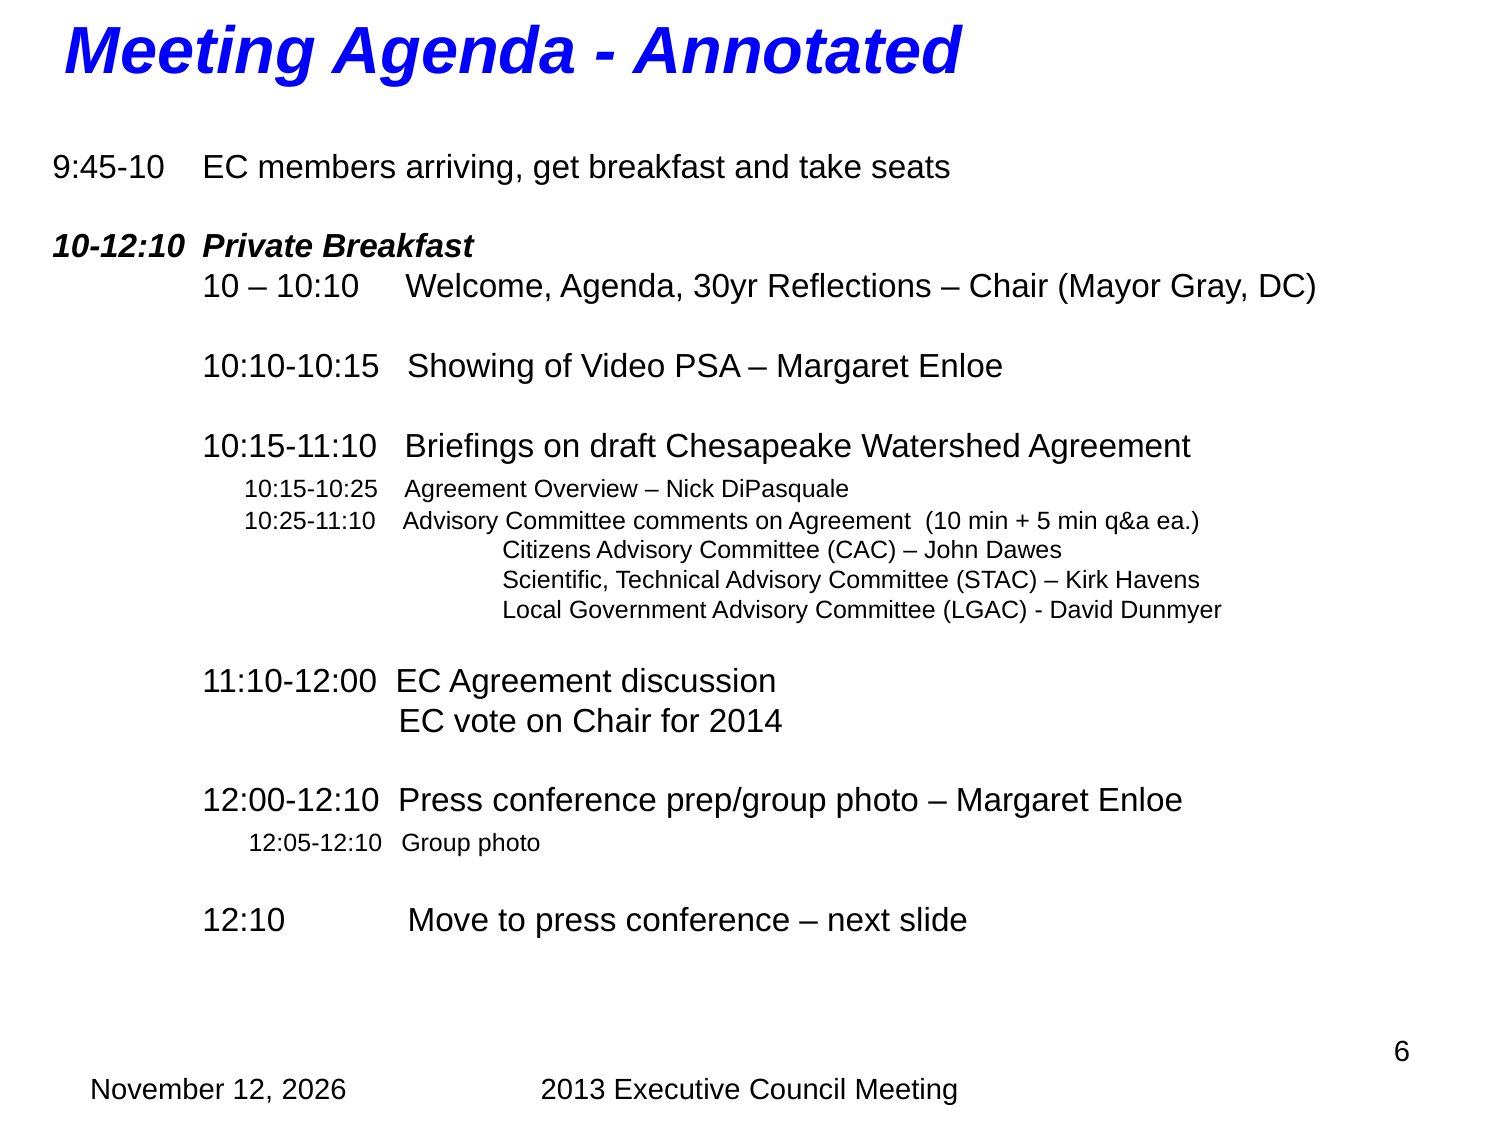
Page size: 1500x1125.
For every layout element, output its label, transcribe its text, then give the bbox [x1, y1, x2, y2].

text_box 9:45-10 EC members arriving, get breakfast and take seats 10-12:10 Private Breakfast 10 – 10:10 Welcome, Agenda, 30yr Reflections – Chair (Mayor Gray, DC) 10:10-10:15 Showing of Video PSA – Margaret Enloe 10:15-11:10 Briefings on draft Chesapeake Watershed Agreement 10:15-10:25 Agreement Overview – Nick DiPasquale 10:25-11:10 Advisory Committee comments on Agreement (10 min + 5 min q&a ea.) Citizens Advisory Committee (CAC) – John Dawes Scientific, Technical Advisory Committee (STAC) – Kirk Havens Local Government Advisory Committee (LGAC) - David Dunmyer 11:10-12:00 EC Agreement discussion EC vote on Chair for 2014 12:00-12:10 Press conference prep/group photo – Margaret Enloe 12:05-12:10 Group photo 12:10 Move to press conference – next slide [37, 137, 1475, 1025]
text_box Meeting Agenda - Annotated [50, 0, 1200, 95]
footer 2013 Executive Council Meeting [512, 1062, 988, 1113]
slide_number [74, 1062, 426, 1114]
slide_number 6 [1074, 1025, 1426, 1103]
